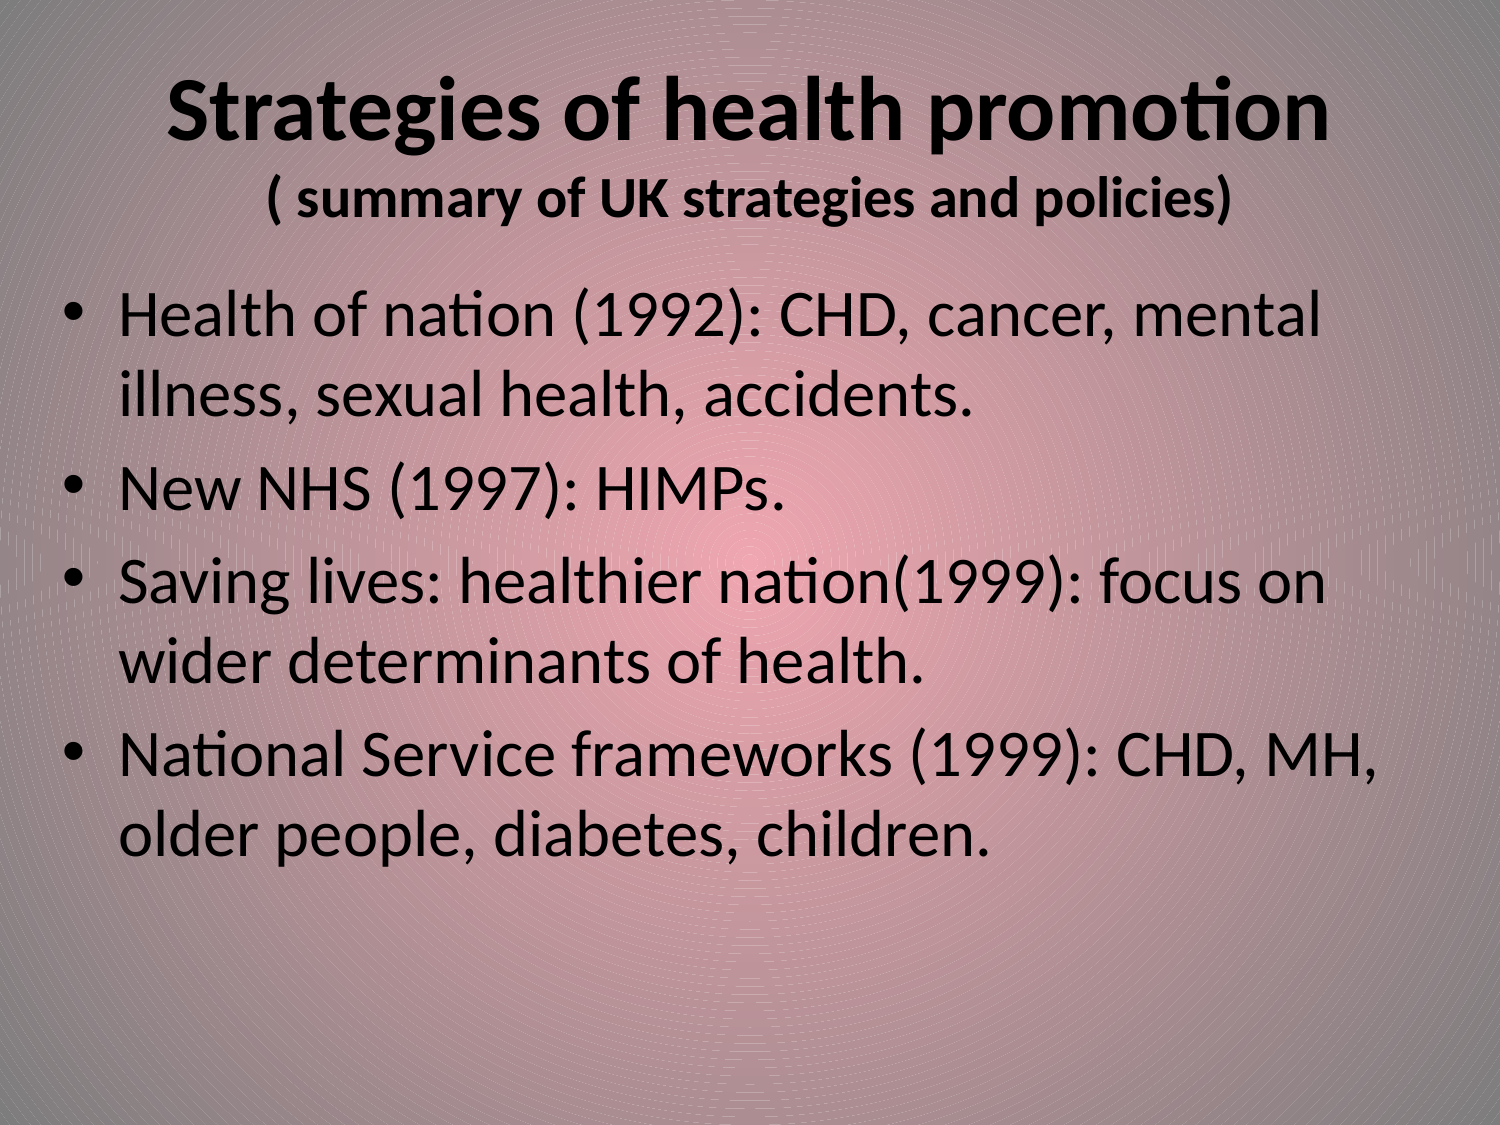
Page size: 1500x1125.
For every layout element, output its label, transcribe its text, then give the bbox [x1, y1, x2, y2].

title Strategies of health promotion ( summary of UK strategies and policies) [74, 44, 1426, 233]
list Health of nation (1992): CHD, cancer, mental illness, sexual health, accidents. New NHS (1997): HIMPs. Saving lives: healthier nation(1999): focus on wider determinants of health. National Service frameworks (1999): CHD, MH, older people, diabetes, children. [46, 262, 1442, 1079]
